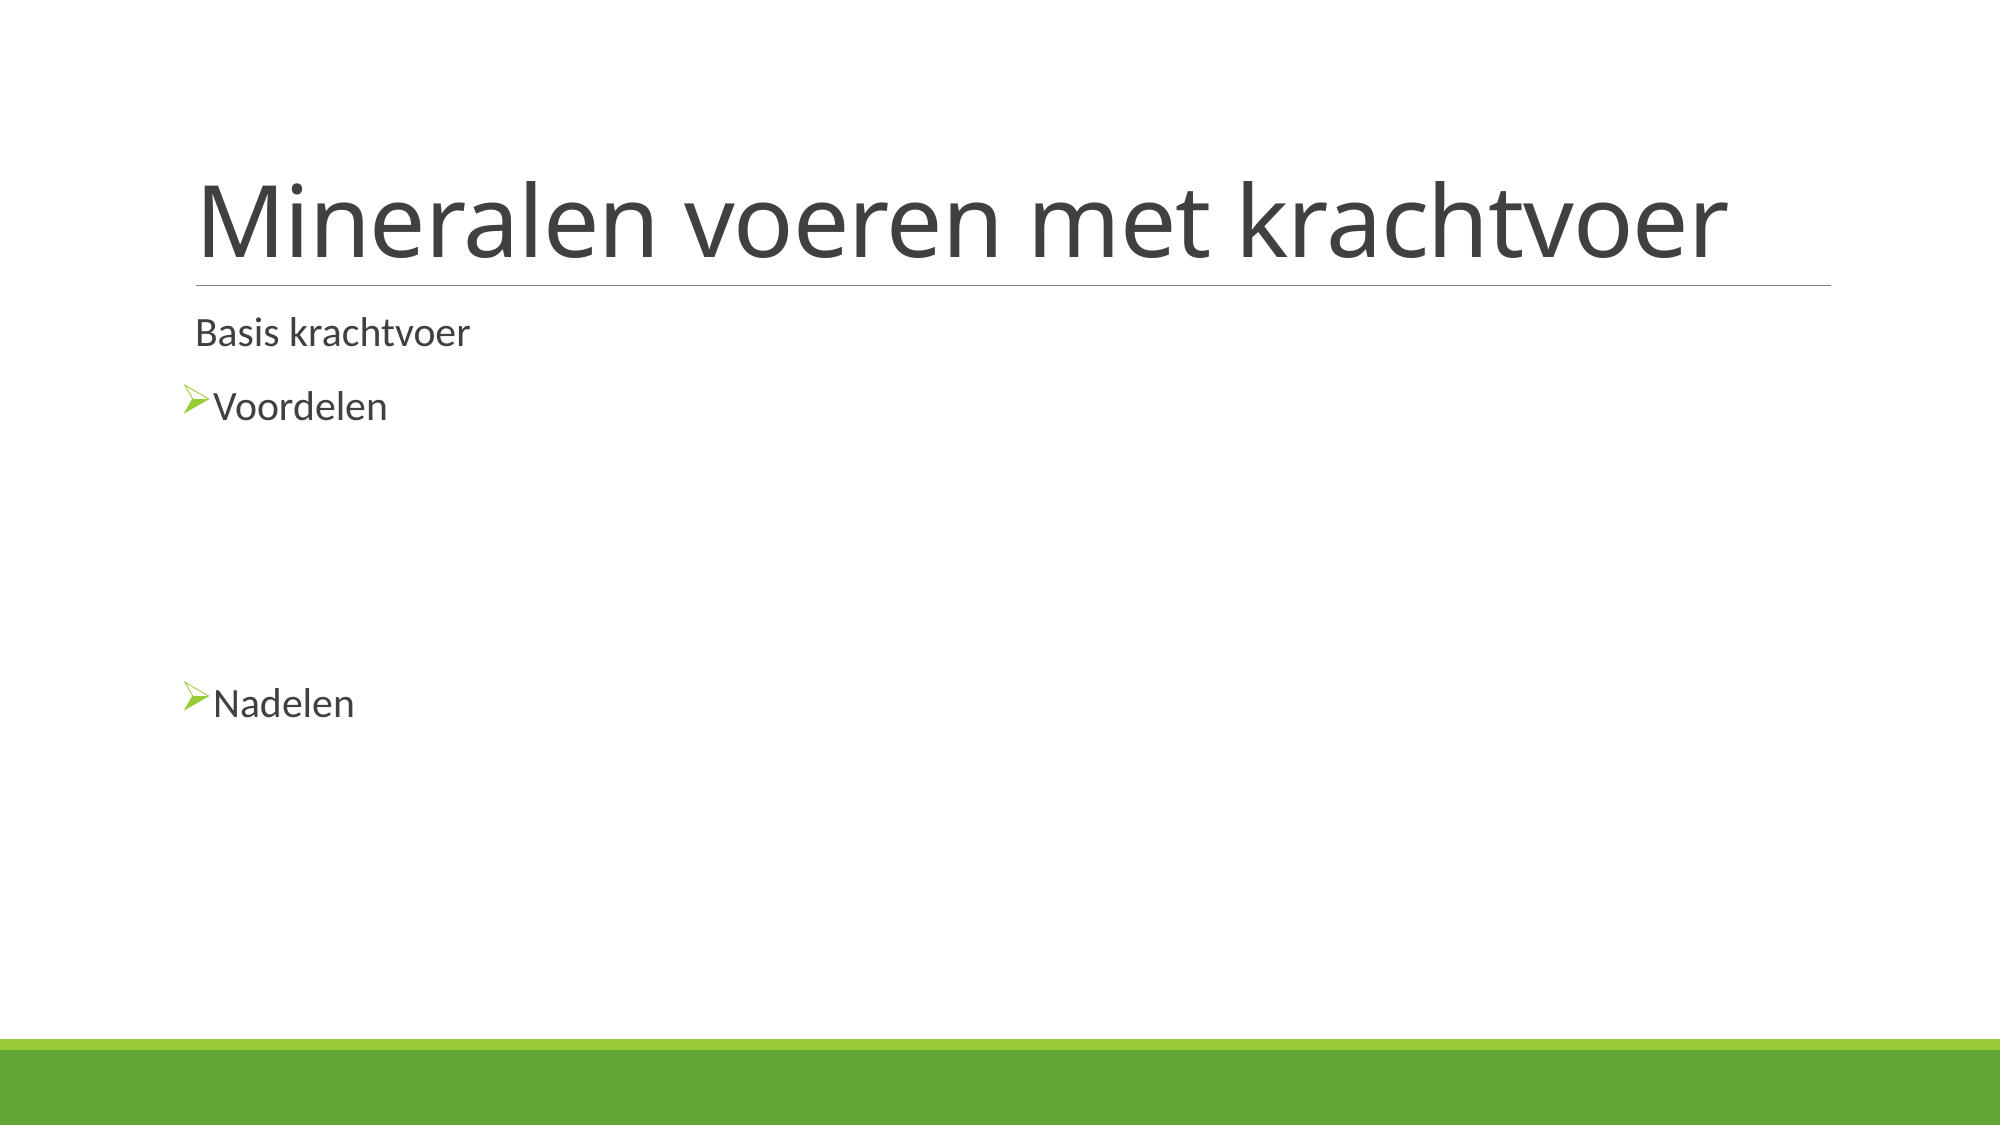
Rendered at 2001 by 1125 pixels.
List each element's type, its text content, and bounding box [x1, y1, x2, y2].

title Mineralen voeren met krachtvoer [180, 47, 1830, 285]
list Basis krachtvoer Voordelen Nadelen [180, 302, 1830, 963]
